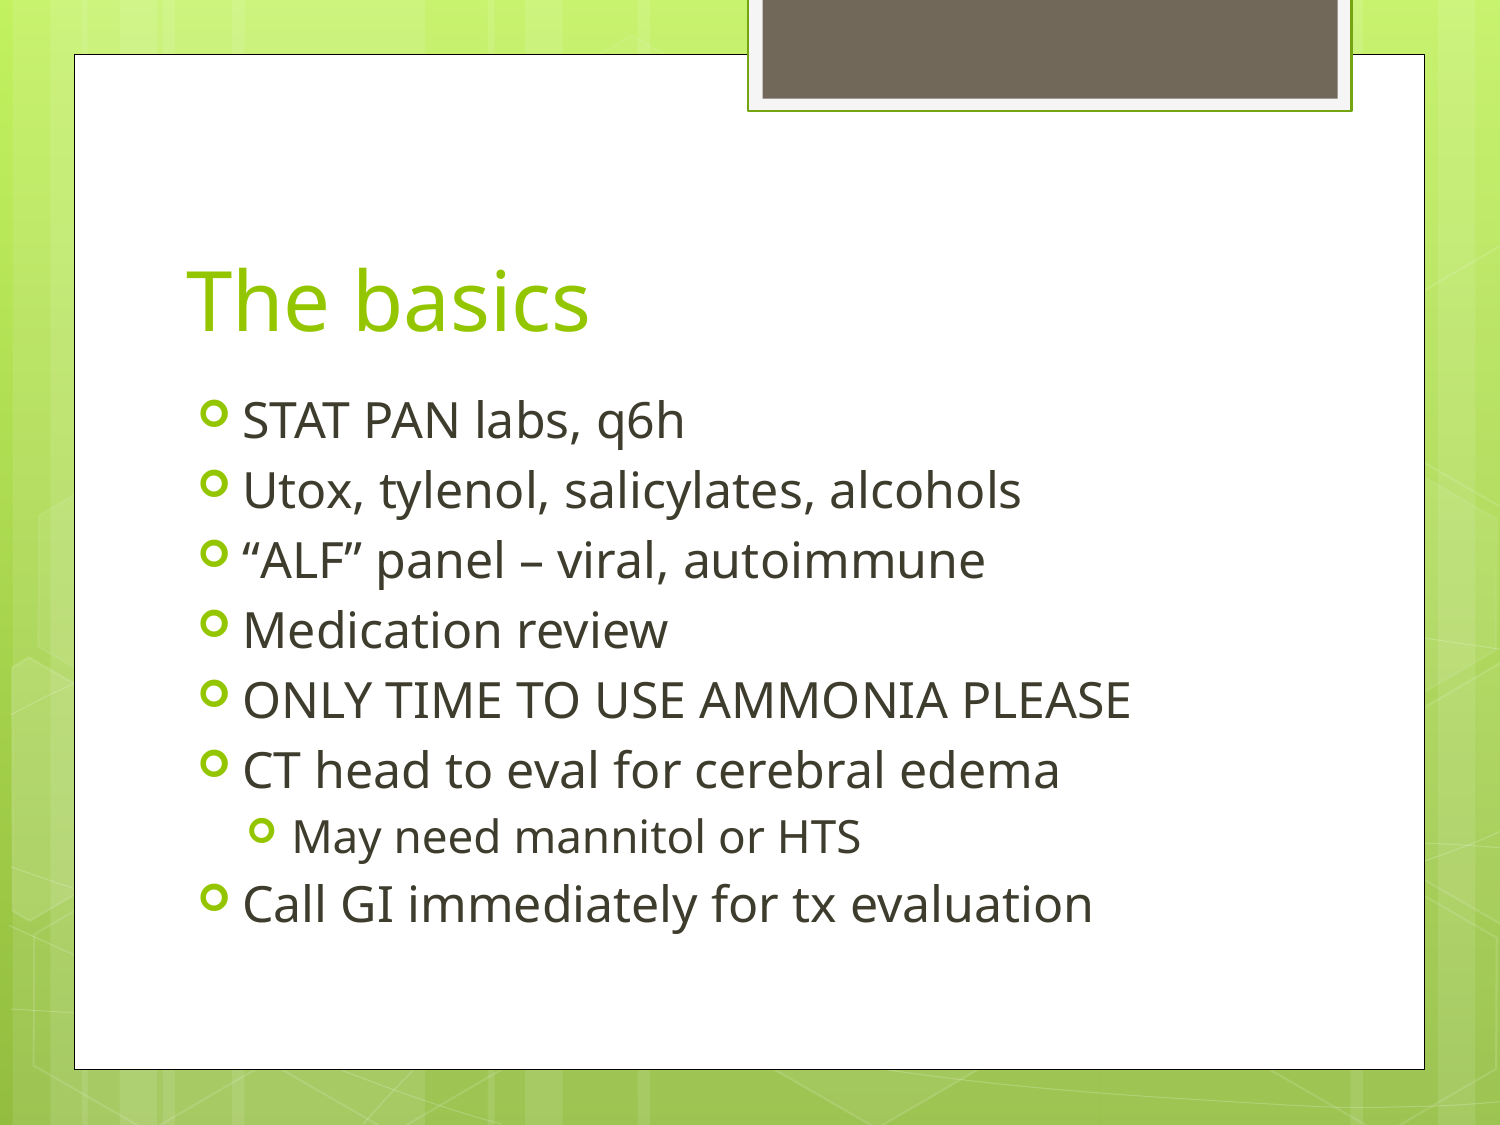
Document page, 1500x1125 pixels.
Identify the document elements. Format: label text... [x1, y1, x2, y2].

list STAT PAN labs, q6h Utox, tylenol, salicylates, alcohols “ALF” panel – viral, autoimmune Medication review ONLY TIME TO USE AMMONIA PLEASE CT head to eval for cerebral edema May need mannitol or HTS Call GI immediately for tx evaluation [171, 381, 1283, 957]
title The basics [171, 168, 1324, 357]
